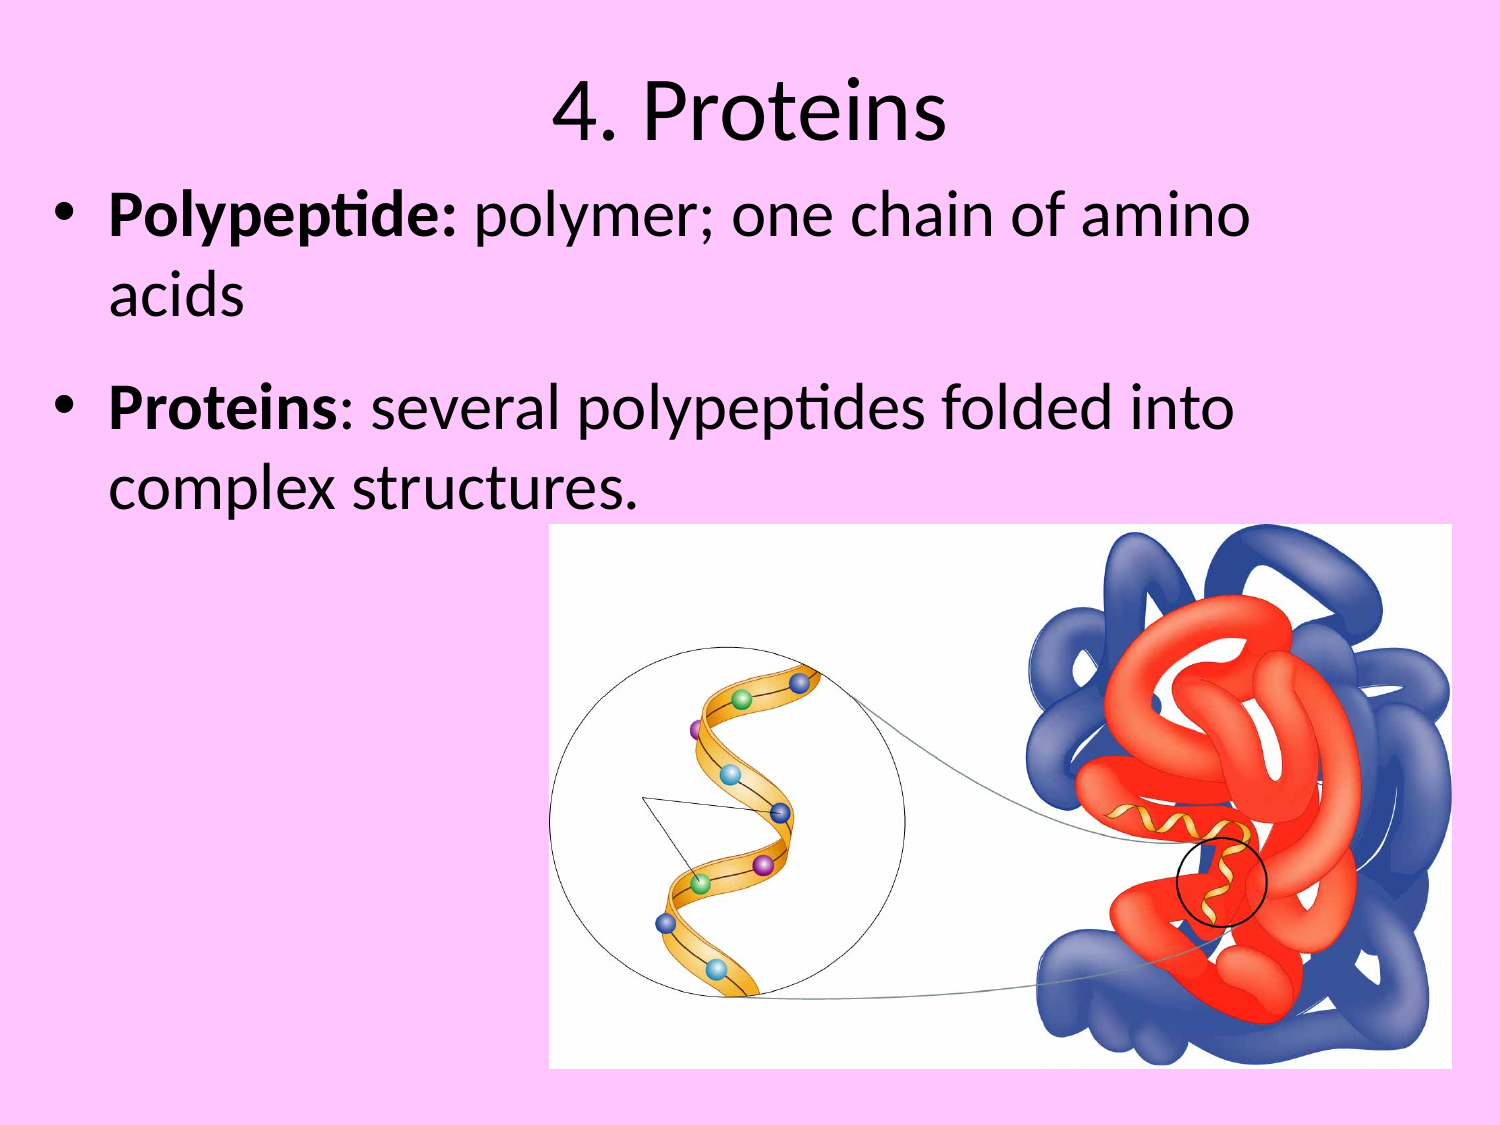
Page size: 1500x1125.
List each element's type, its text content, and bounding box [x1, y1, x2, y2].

picture [549, 524, 1452, 1069]
list Polypeptide: polymer; one chain of amino acids Proteins: several polypeptides folded into complex structures. [37, 162, 1388, 981]
title 4. Proteins [74, 0, 1426, 208]
